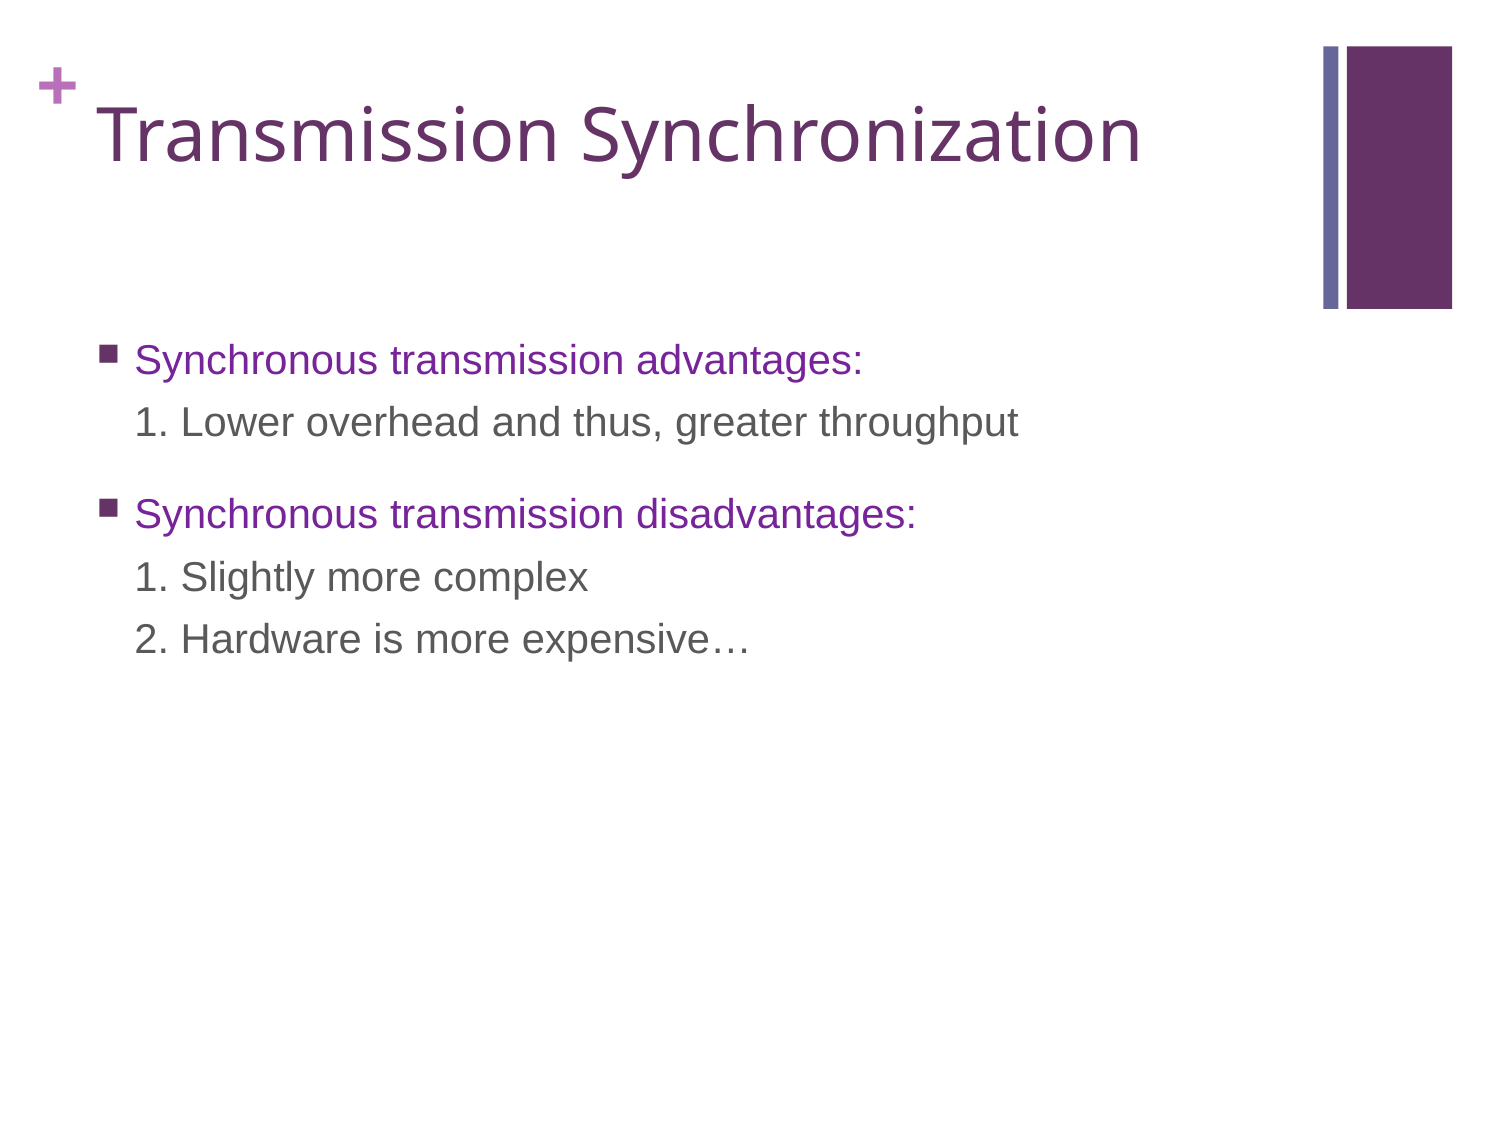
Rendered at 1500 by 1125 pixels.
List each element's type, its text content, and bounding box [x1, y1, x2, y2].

list Synchronous transmission advantages: 1. Lower overhead and thus, greater throughput Synchronous transmission disadvantages: 1. Slightly more complex 2. Hardware is more expensive… [81, 324, 1322, 1005]
title Transmission Synchronization [81, 79, 1322, 263]
